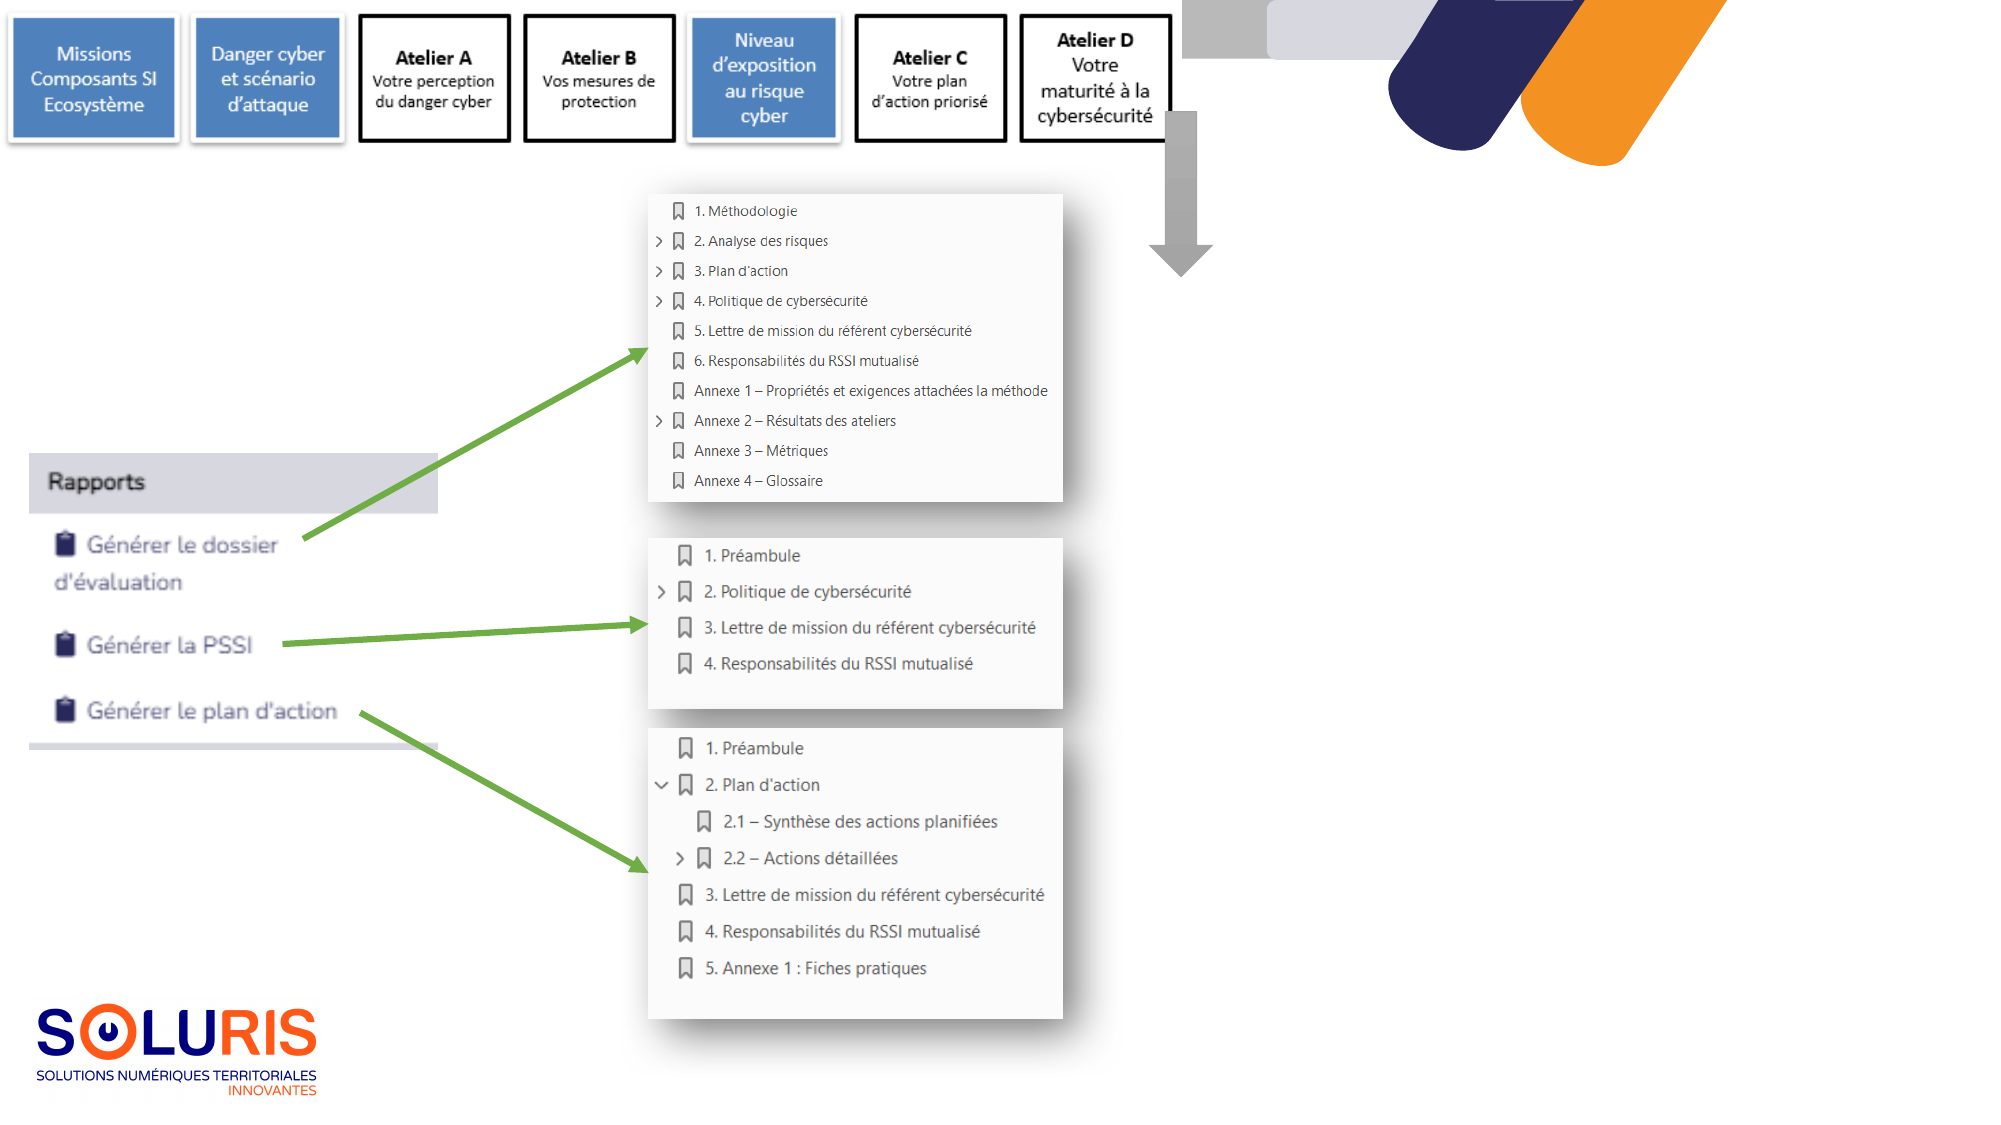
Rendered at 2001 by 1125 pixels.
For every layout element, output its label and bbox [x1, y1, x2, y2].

picture [29, 453, 438, 750]
picture [648, 538, 1063, 709]
text_box [303, 347, 649, 539]
text_box [1148, 111, 1214, 278]
picture [648, 727, 1063, 1019]
picture [0, 0, 1182, 154]
picture [648, 194, 1063, 502]
text_box [282, 623, 649, 645]
text_box [360, 712, 649, 874]
picture [30, 995, 322, 1105]
